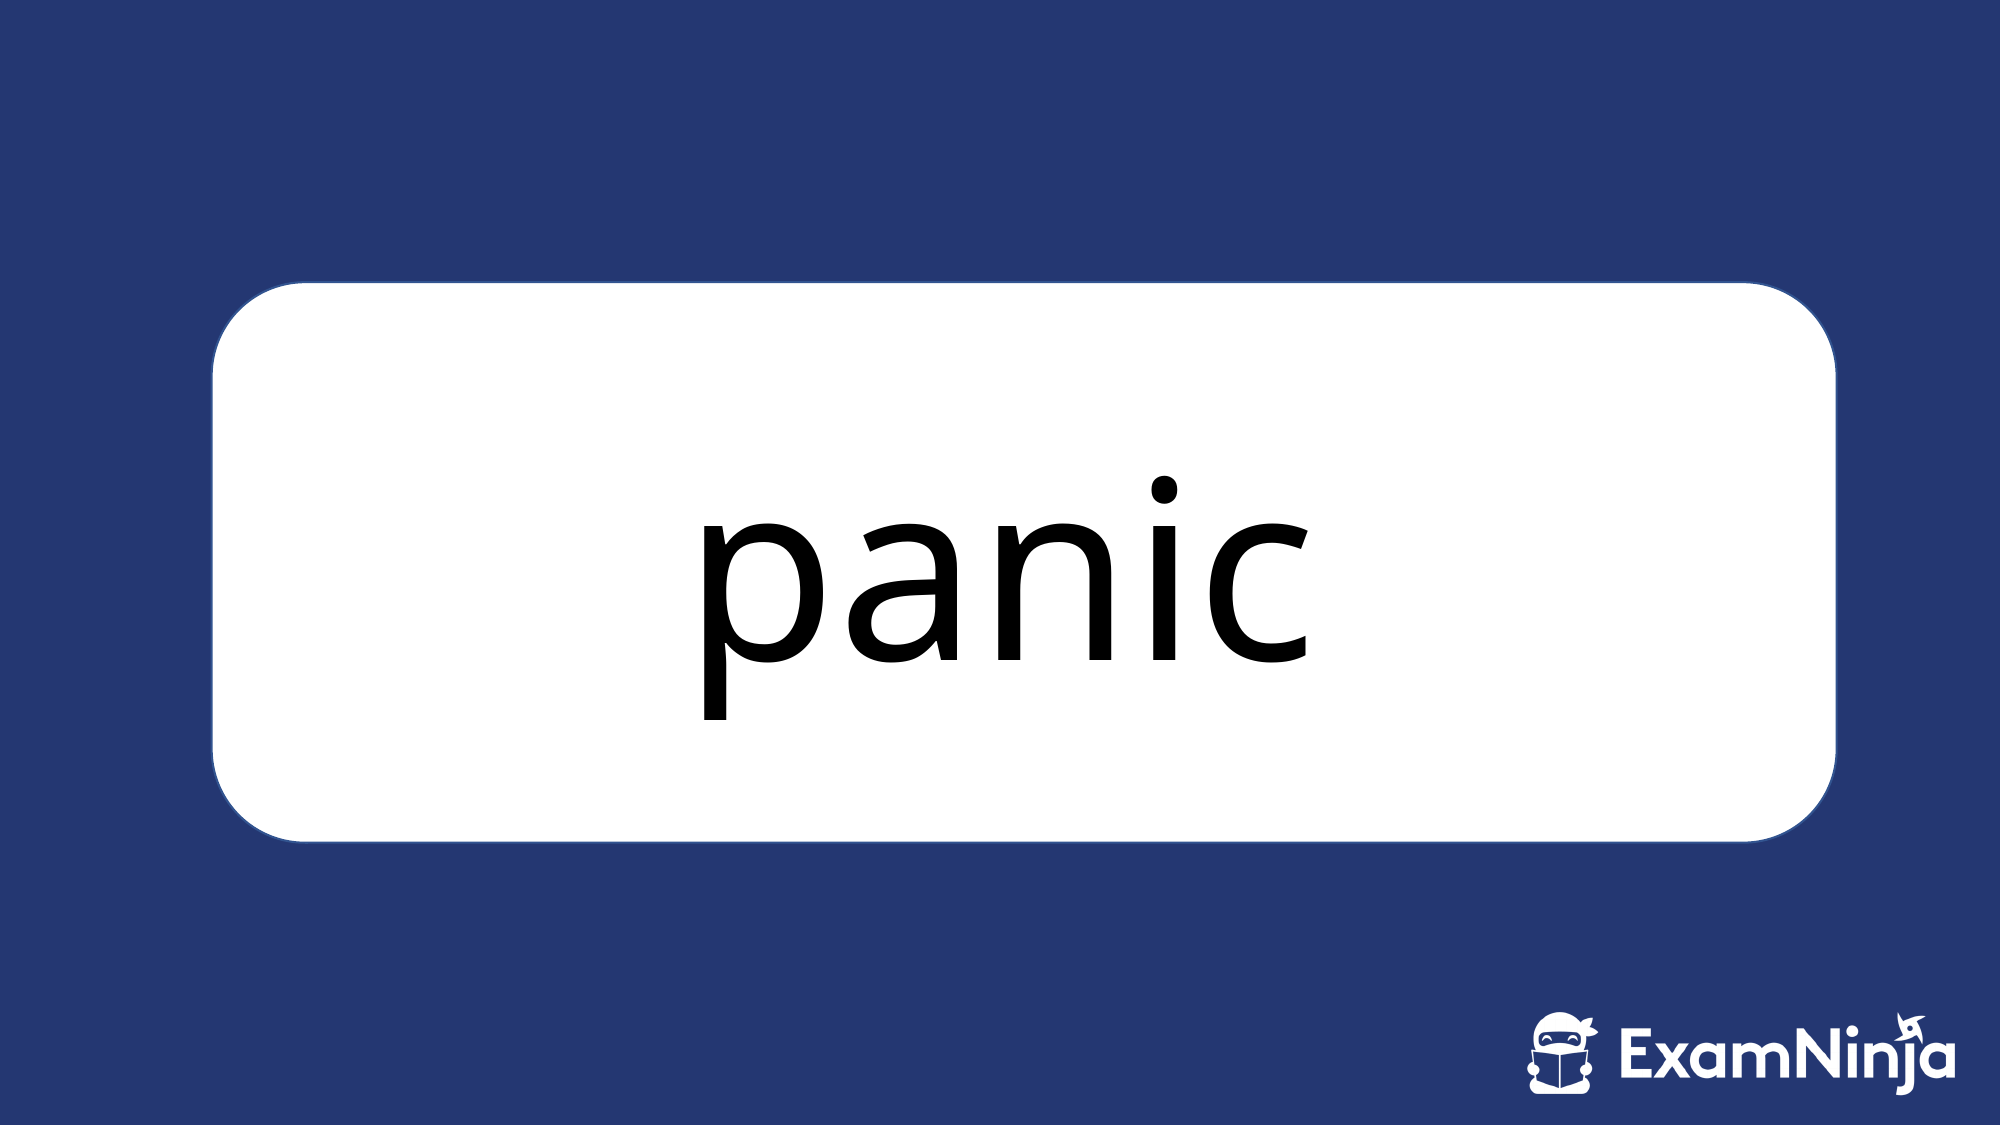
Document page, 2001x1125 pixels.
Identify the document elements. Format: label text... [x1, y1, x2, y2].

text_box [210, 281, 1838, 403]
picture [1501, 1003, 1979, 1102]
text_box [210, 719, 1838, 844]
text_box panic [143, 403, 1857, 719]
